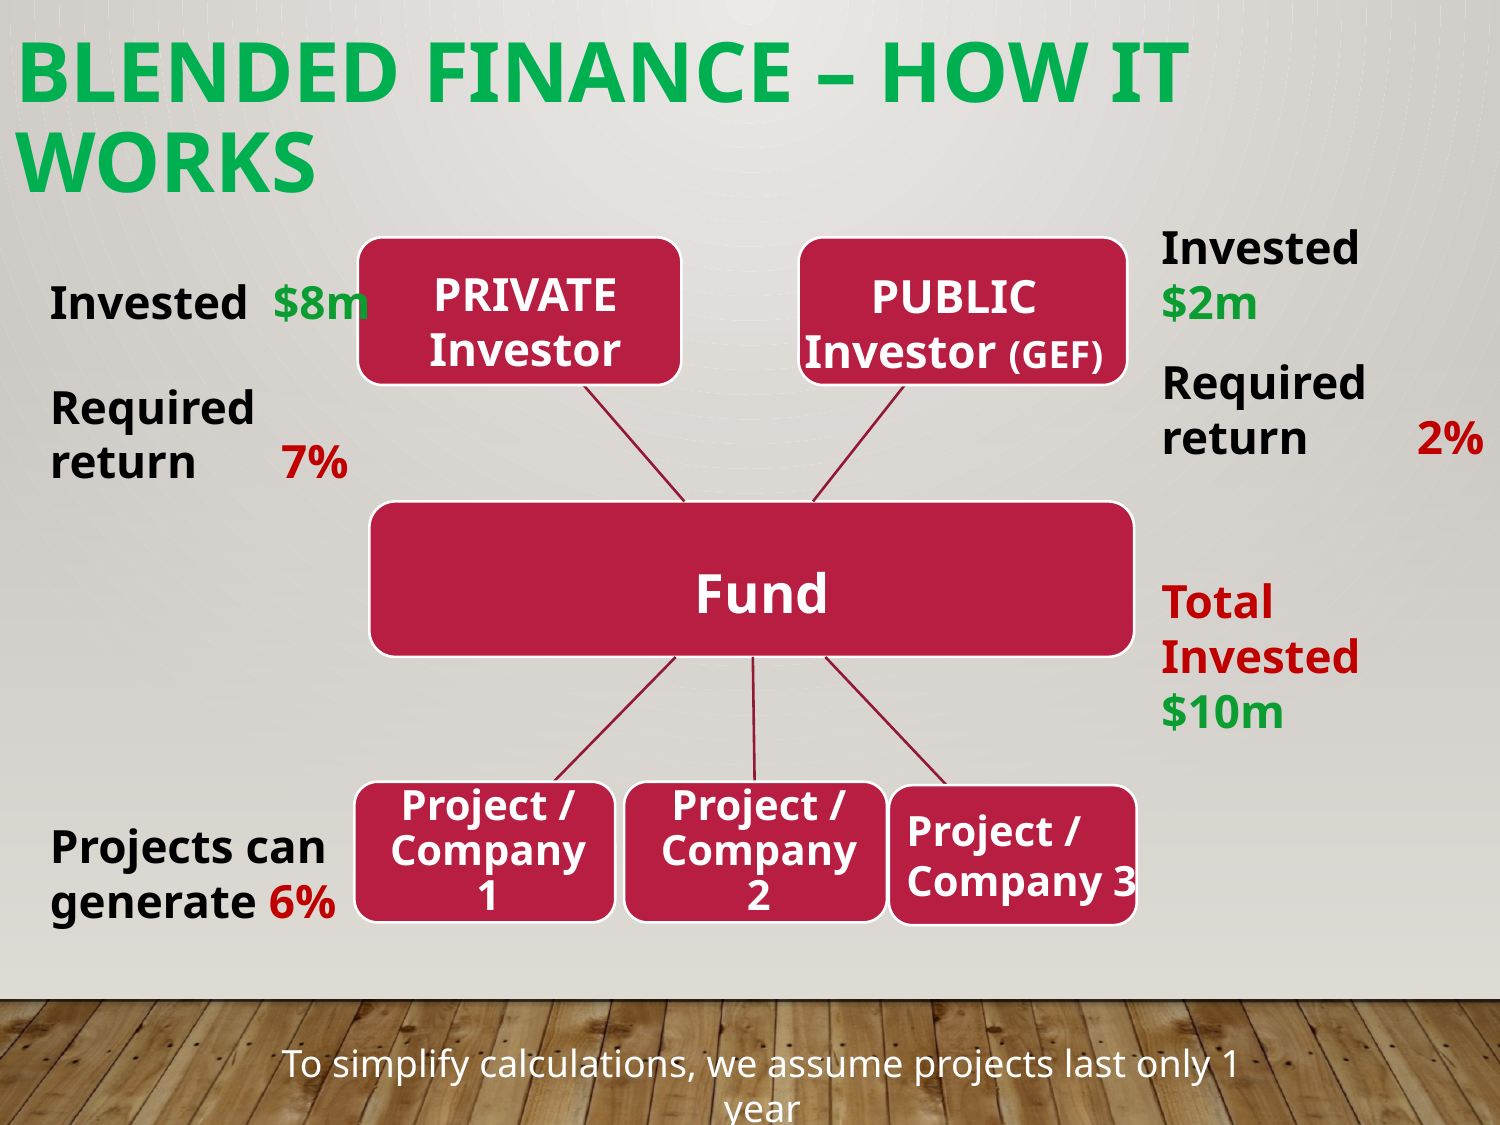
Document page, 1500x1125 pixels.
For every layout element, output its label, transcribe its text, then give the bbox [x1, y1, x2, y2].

text_box Project / Company 3 [1137, 797, 1146, 913]
title Blended finance – how it works [0, 23, 1350, 211]
picture [0, 999, 1500, 1125]
text_box Invested $2m Required return 2% Total Invested $10m [1146, 210, 1500, 1021]
text_box Invested $8m Required return 7% Projects сan generate 6% [35, 210, 411, 991]
text_box To simplify calculations, we assume projects last only 1 year [241, 1032, 1284, 1125]
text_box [357, 237, 1137, 973]
